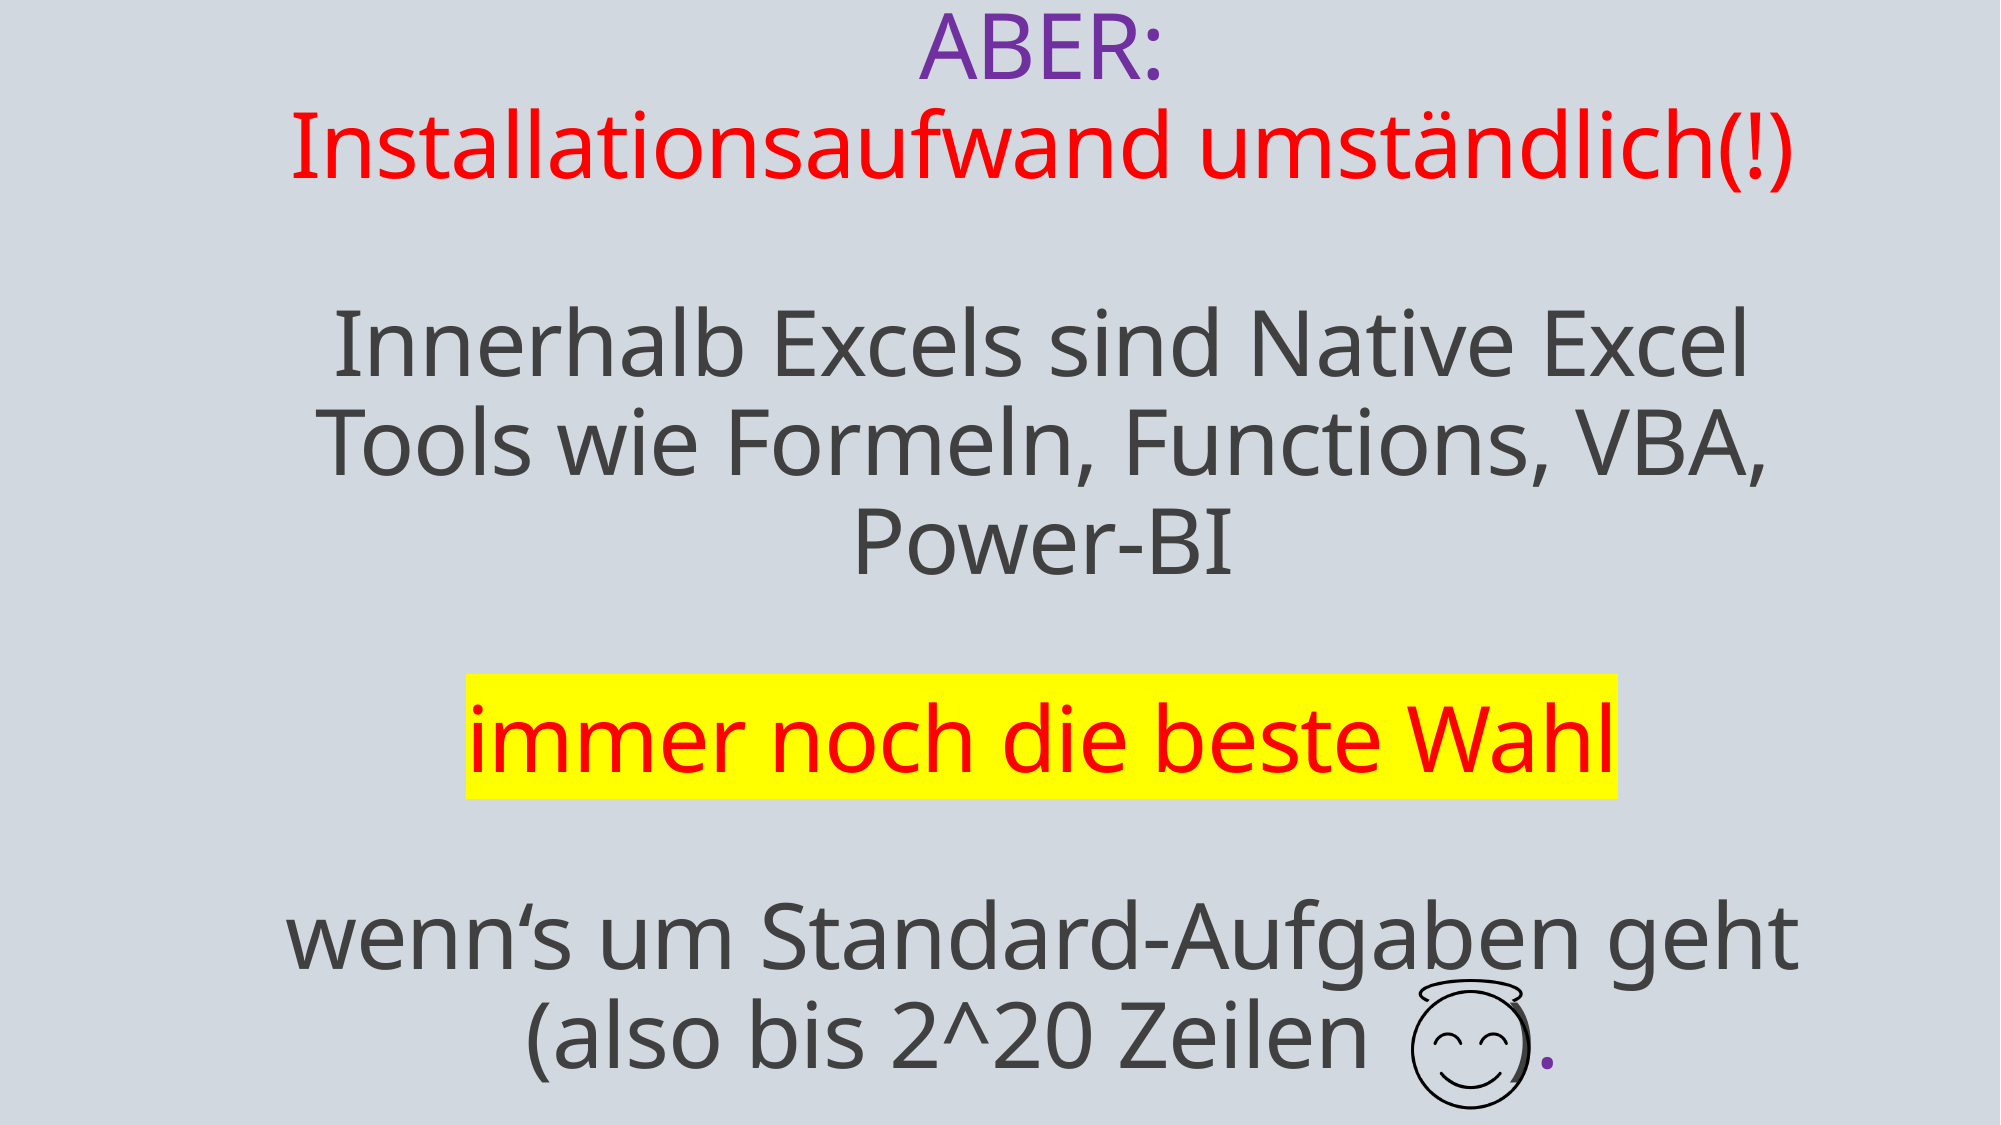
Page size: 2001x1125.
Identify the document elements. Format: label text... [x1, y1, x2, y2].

title ABER: Installationsaufwand umständlich(!) Innerhalb Excels sind Native Excel Tools wie Formeln, Functions, VBA, Power-BI immer noch die beste Wahl wenn‘s um Standard-Aufgaben geht (also bis 2^20 Zeilen ). [217, 0, 1868, 1125]
picture [1395, 974, 1547, 1125]
